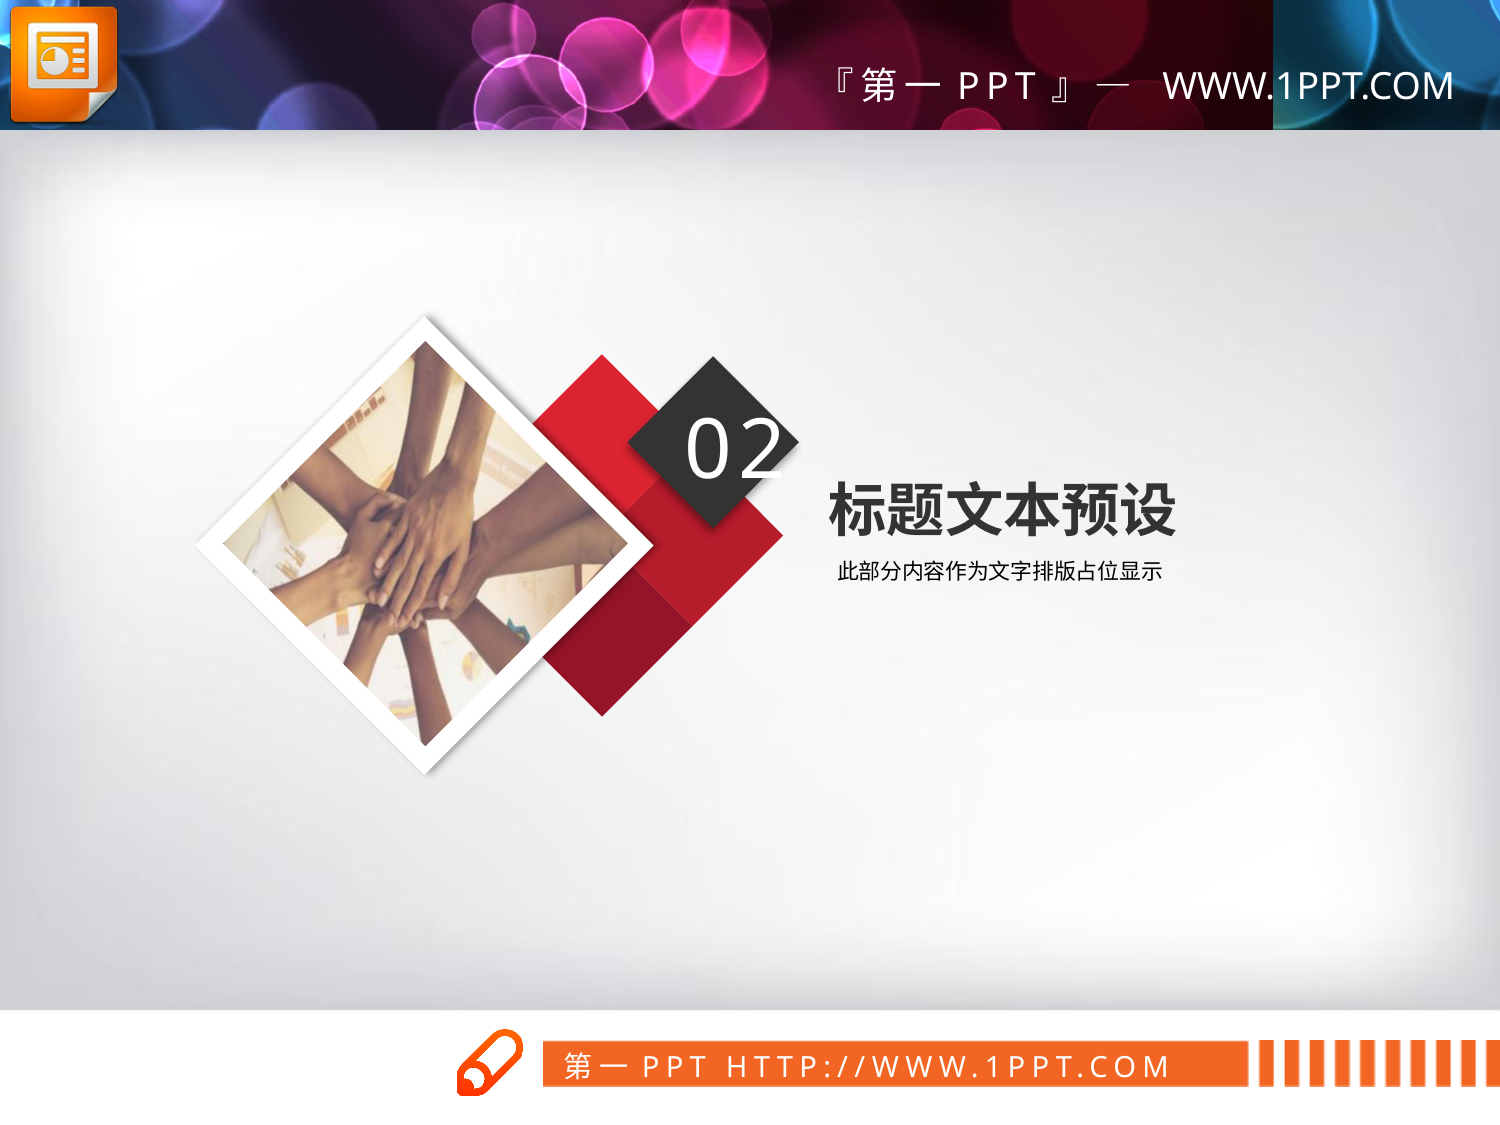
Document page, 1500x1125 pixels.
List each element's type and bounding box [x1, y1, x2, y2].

text_box [769, 442, 1266, 588]
text_box [658, 537, 784, 717]
picture [543, 1040, 1500, 1087]
text_box [194, 315, 654, 776]
text_box [658, 356, 824, 529]
picture [0, 0, 1500, 1012]
